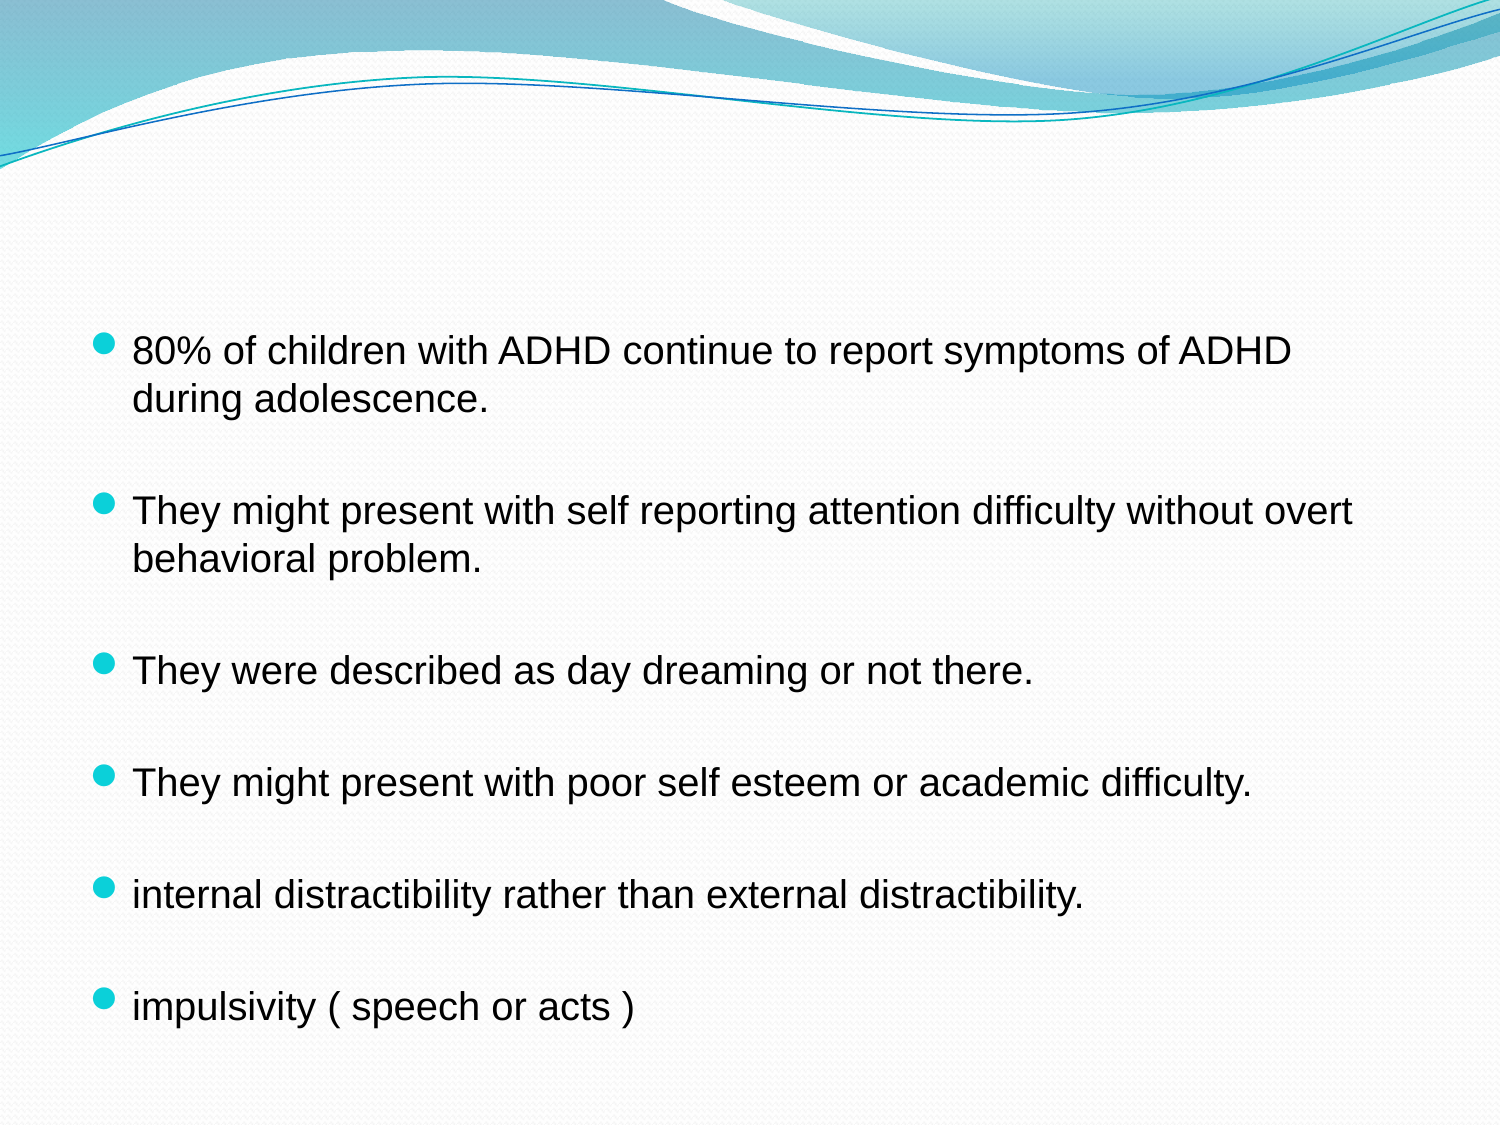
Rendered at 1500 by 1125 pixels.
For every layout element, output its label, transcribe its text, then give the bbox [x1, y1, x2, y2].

list 80% of children with ADHD continue to report symptoms of ADHD during adolescence. They might present with self reporting attention difficulty without overt behavioral problem. They were described as day dreaming or not there. They might present with poor self esteem or academic difficulty. internal distractibility rather than external distractibility. impulsivity ( speech or acts ) [75, 317, 1425, 1038]
